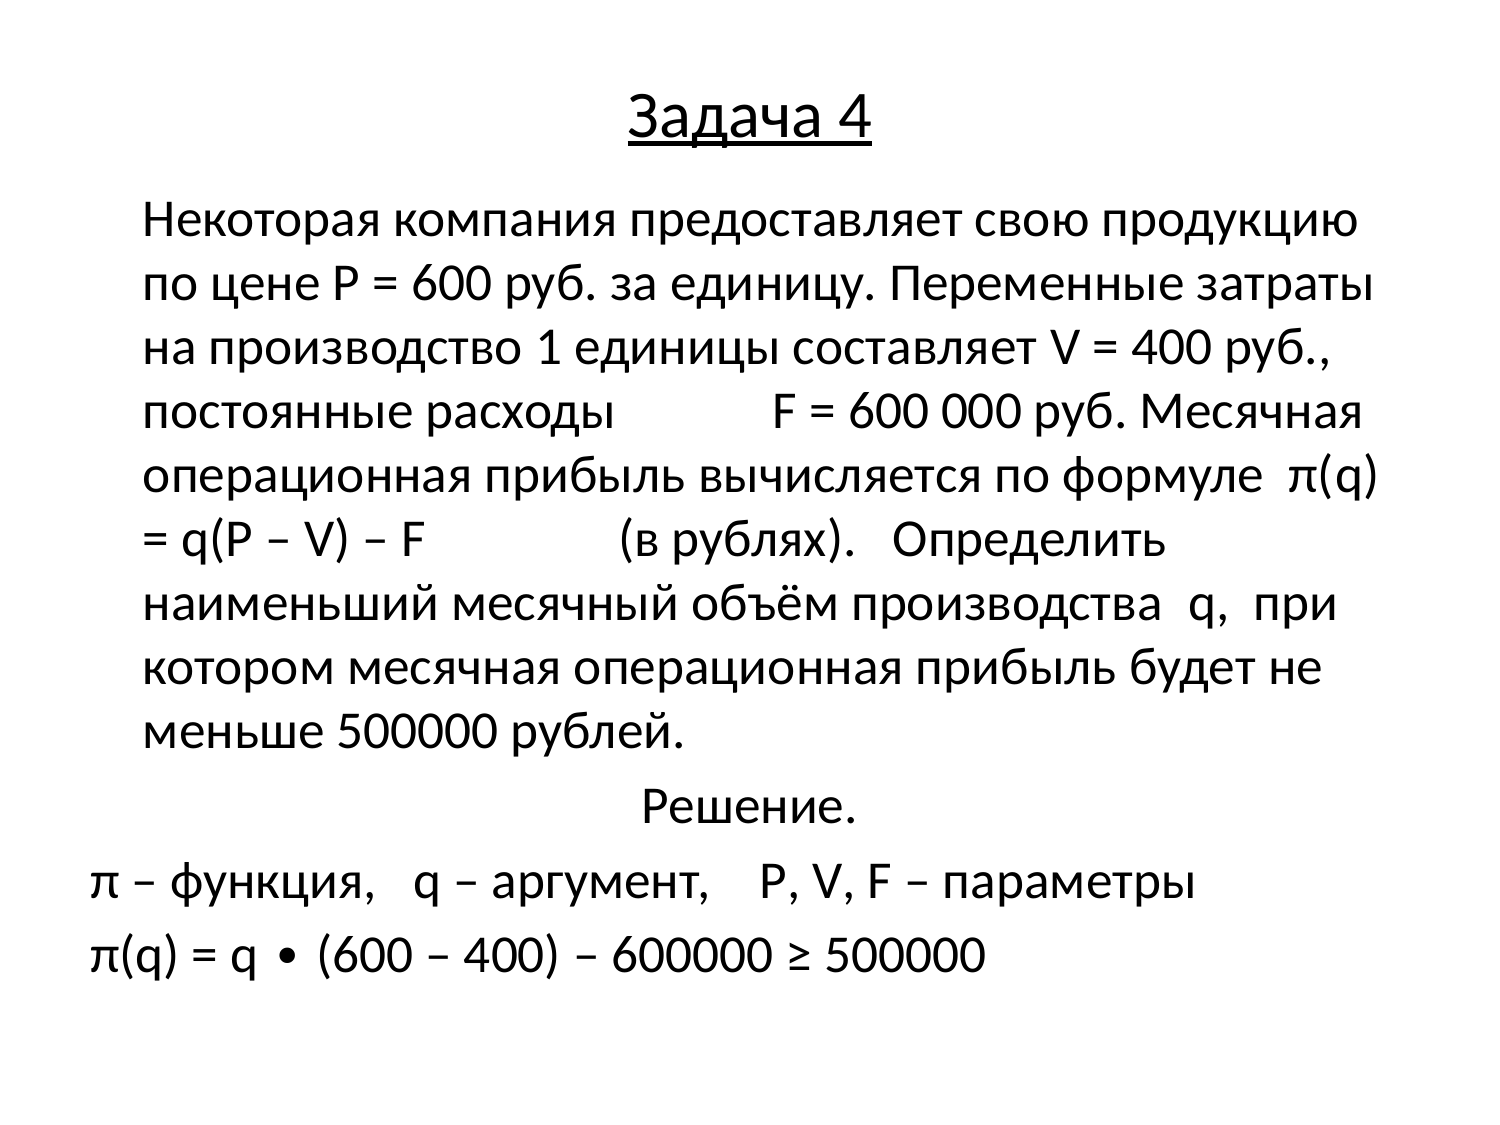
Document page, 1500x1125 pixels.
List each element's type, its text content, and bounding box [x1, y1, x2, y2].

title Задача 4 [75, 45, 1425, 175]
list Некоторая компания предоставляет свою продукцию по цене P = 600 руб. за единицу. Переменные затраты на производство 1 единицы составляет V = 400 руб., постоянные расходы F = 600 000 руб. Месячная операционная прибыль вычисляется по формуле π(q) = q(P – V) – F (в рублях). Определить наименьший месячный объём производства q, при котором месячная операционная прибыль будет не меньше 500000 рублей. Решение. π – функция, q – аргумент, P, V, F – параметры π(q) = q ∙ (600 – 400) – 600000 ≥ 500000 [75, 175, 1425, 1005]
